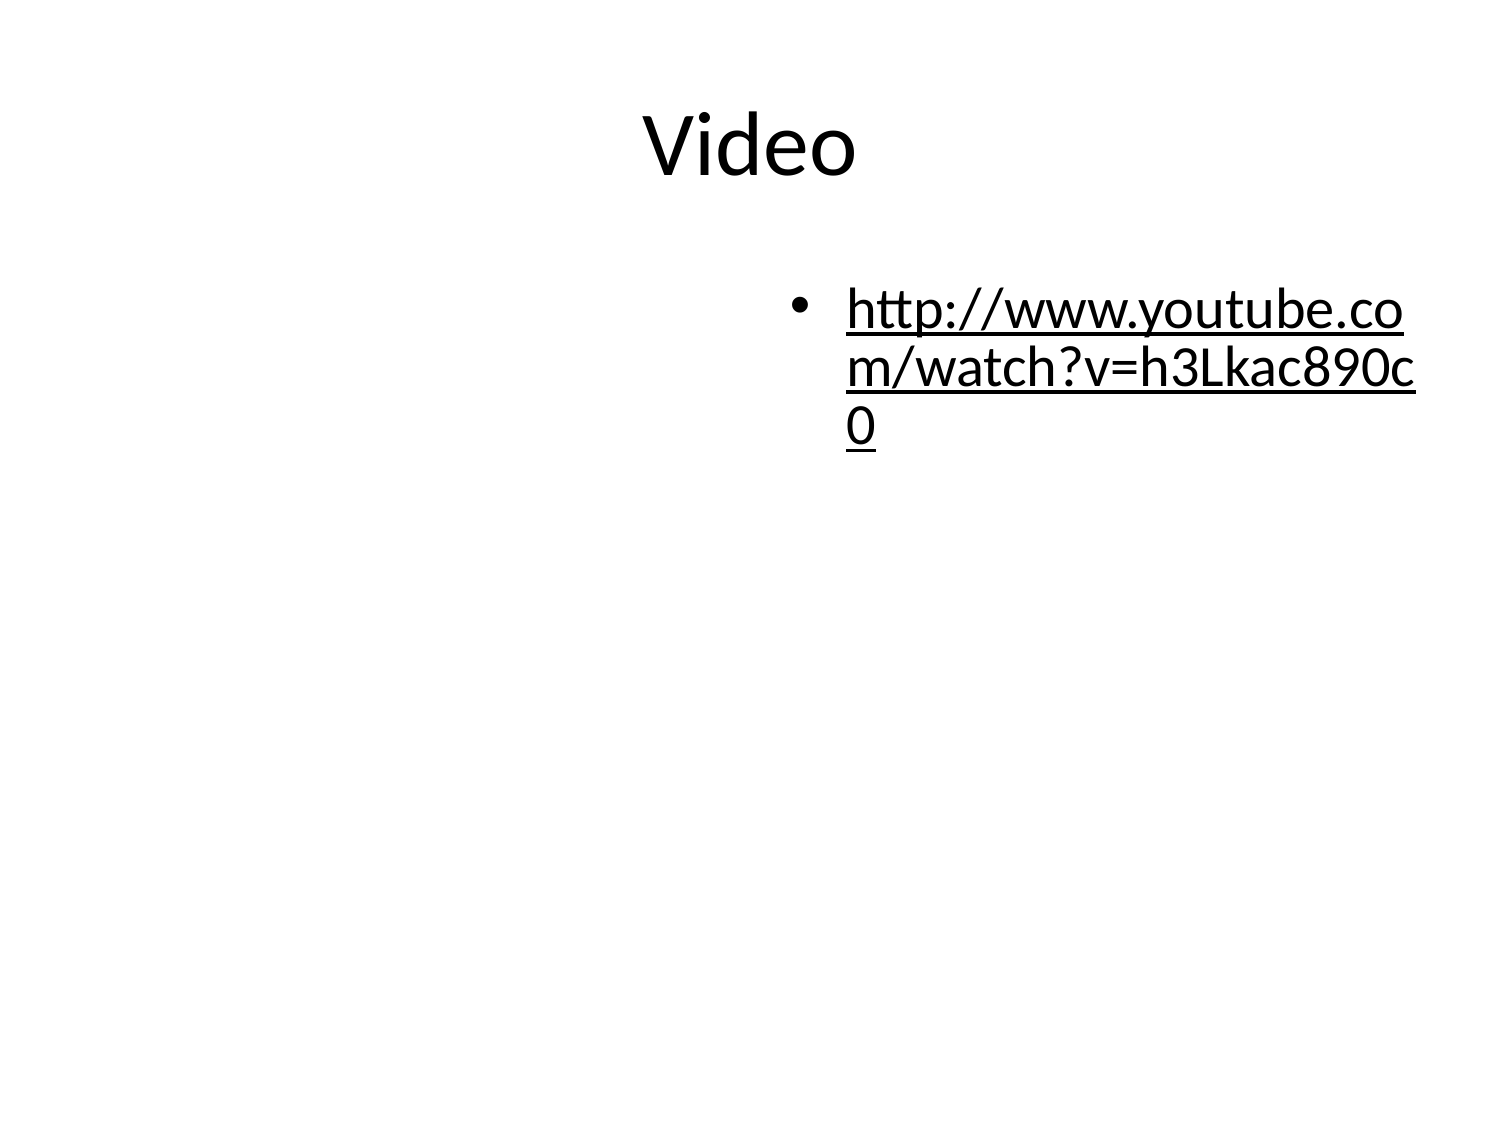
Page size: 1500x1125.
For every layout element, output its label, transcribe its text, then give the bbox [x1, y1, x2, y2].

list http://www.youtube.com/watch?v=h3Lkac890c0 [774, 262, 1438, 1005]
title Video [75, 45, 1425, 233]
